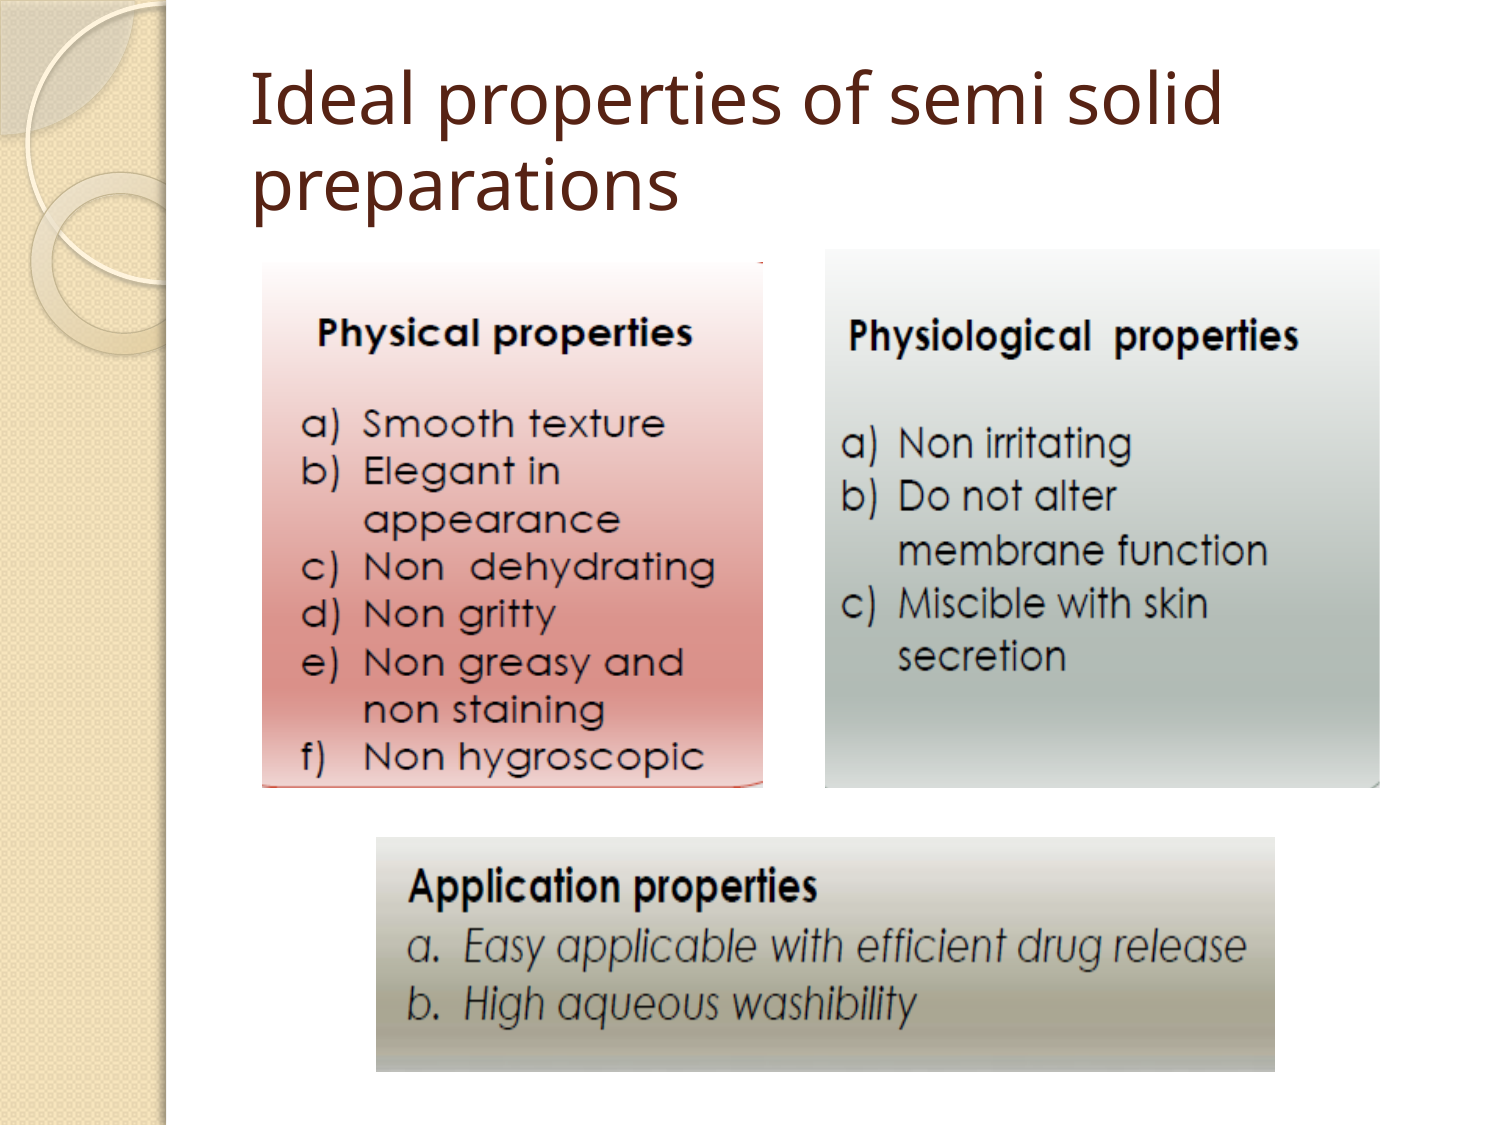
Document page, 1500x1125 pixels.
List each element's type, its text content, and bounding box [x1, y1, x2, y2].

picture [824, 249, 1380, 788]
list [262, 262, 763, 788]
title Ideal properties of semi solid preparations [235, 45, 1466, 233]
picture [376, 837, 1276, 1073]
